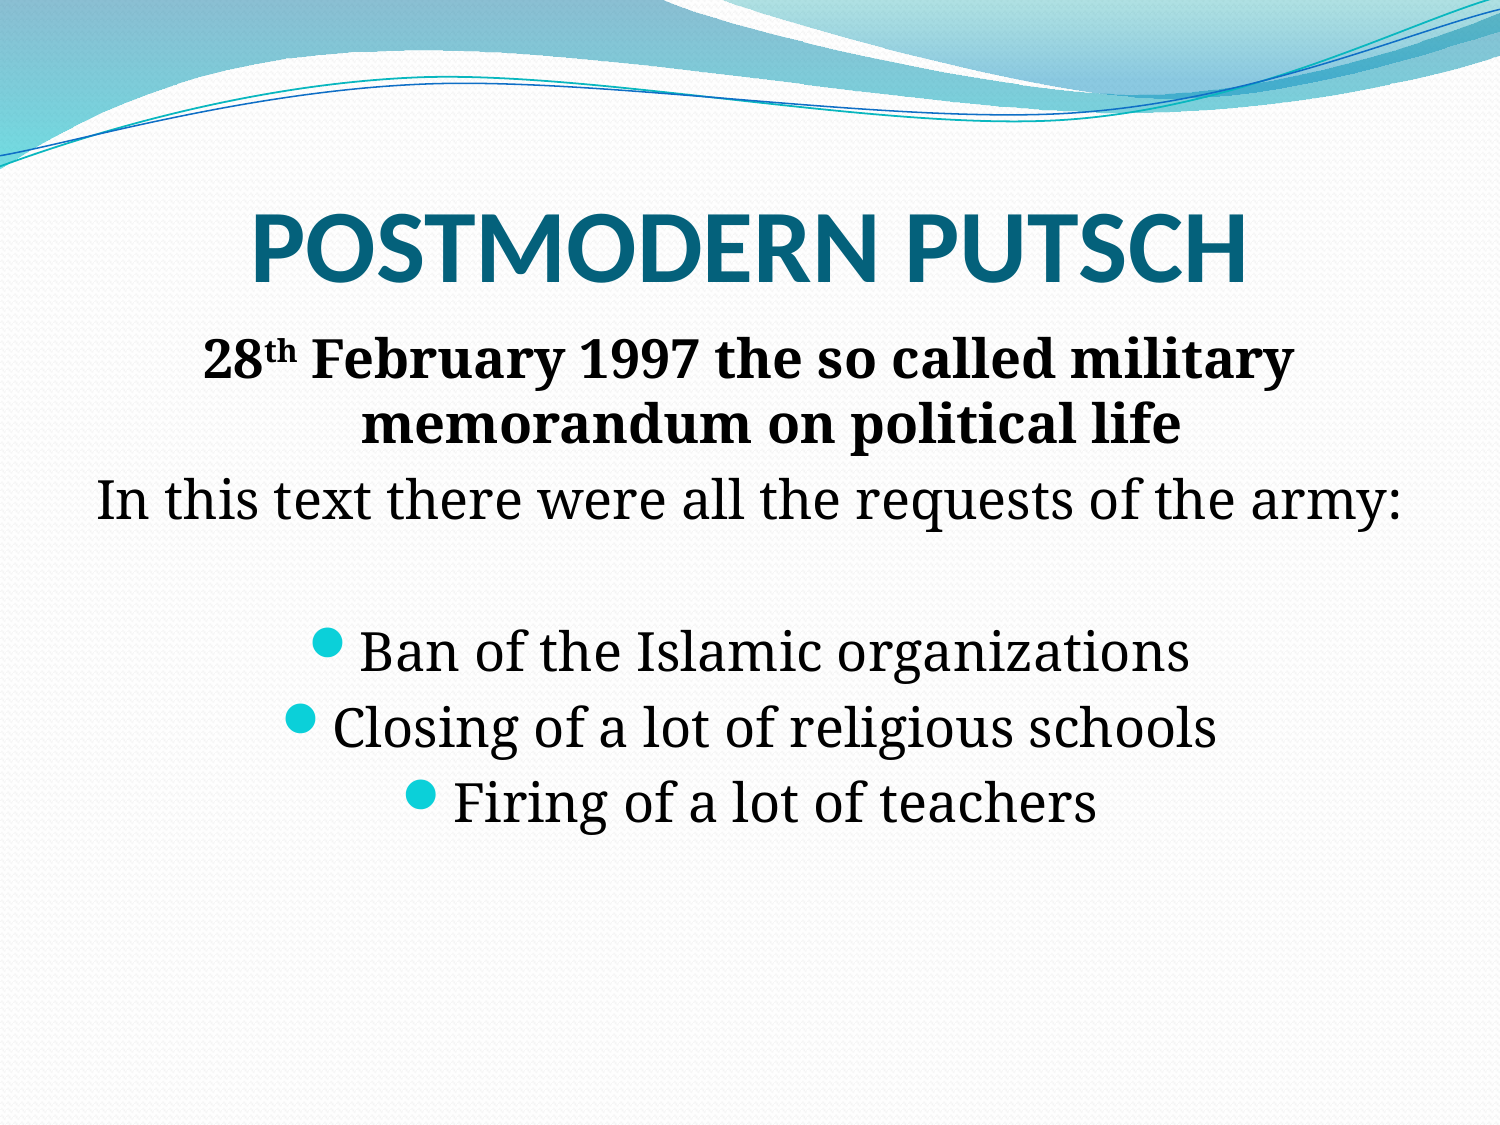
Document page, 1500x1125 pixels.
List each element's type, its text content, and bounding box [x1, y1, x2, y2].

title POSTMODERN PUTSCH [75, 115, 1425, 303]
list 28th February 1997 the so called military memorandum on political life In this text there were all the requests of the army: Ban of the Islamic organizations Closing of a lot of religious schools Firing of a lot of teachers [75, 317, 1425, 1038]
